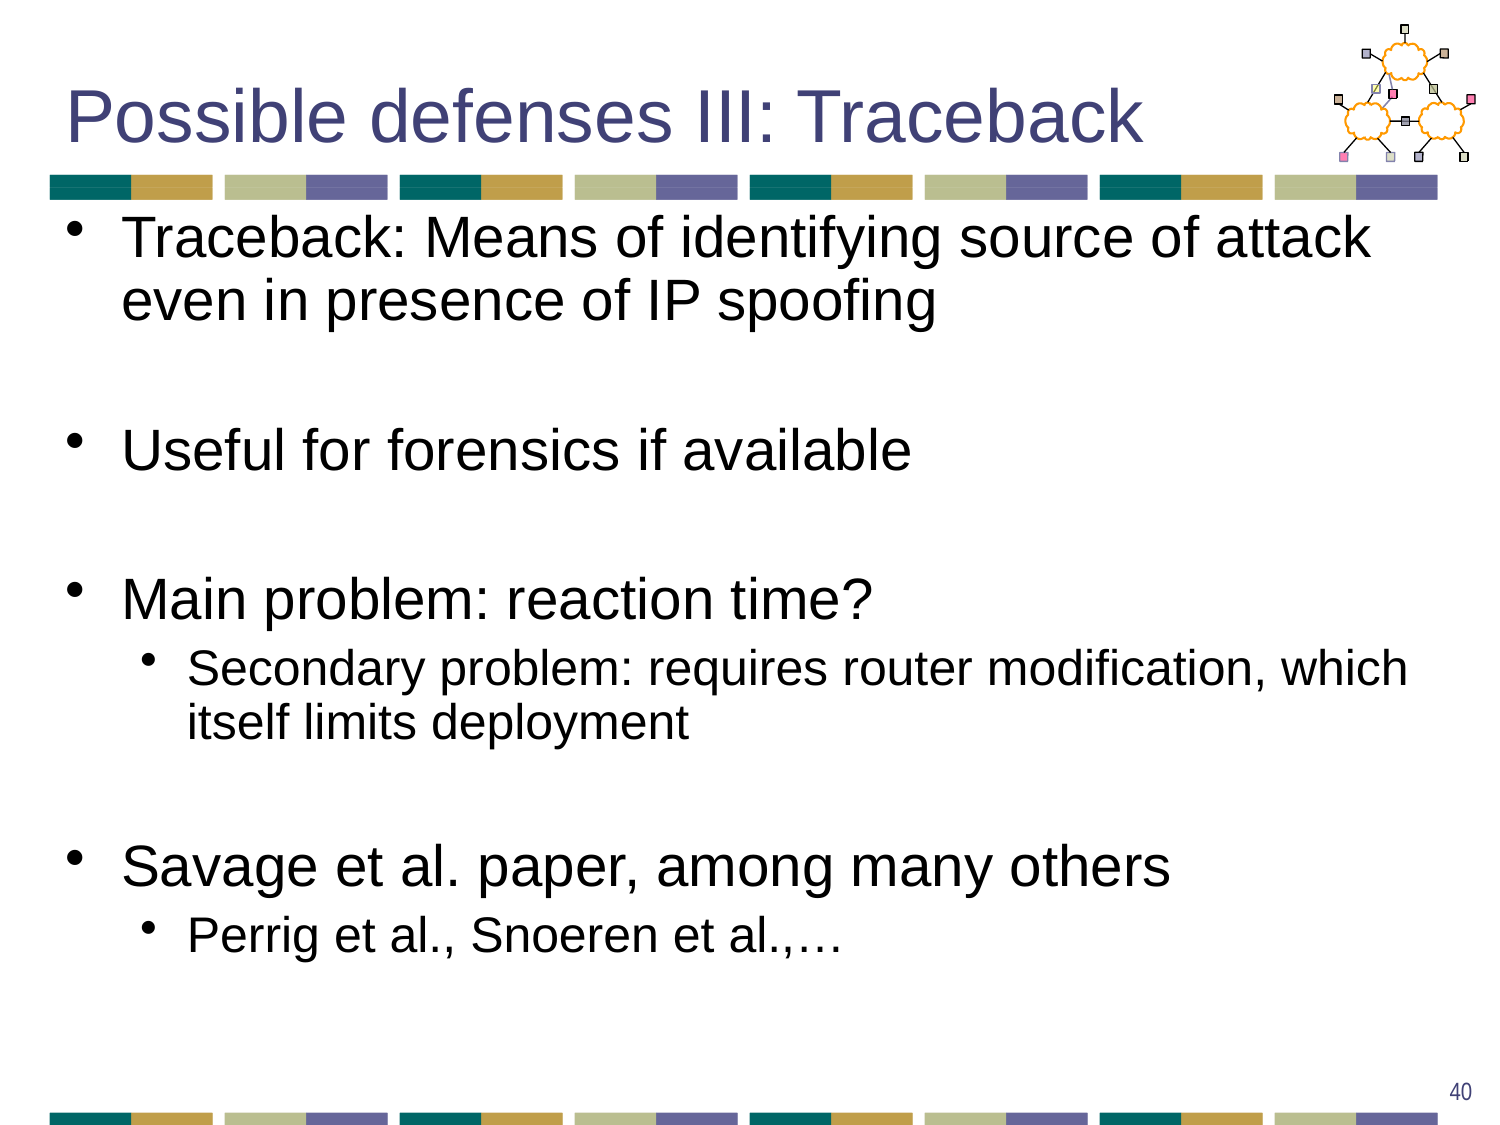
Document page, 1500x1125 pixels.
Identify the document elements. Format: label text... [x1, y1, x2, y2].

title Possible defenses III: Traceback [50, 62, 1388, 163]
list Traceback: Means of identifying source of attack even in presence of IP spoofing Useful for forensics if available Main problem: reaction time? Secondary problem: requires router modification, which itself limits deployment Savage et al. paper, among many others Perrig et al., Snoeren et al.,… [50, 200, 1438, 1000]
slide_number 40 [1174, 1037, 1488, 1113]
